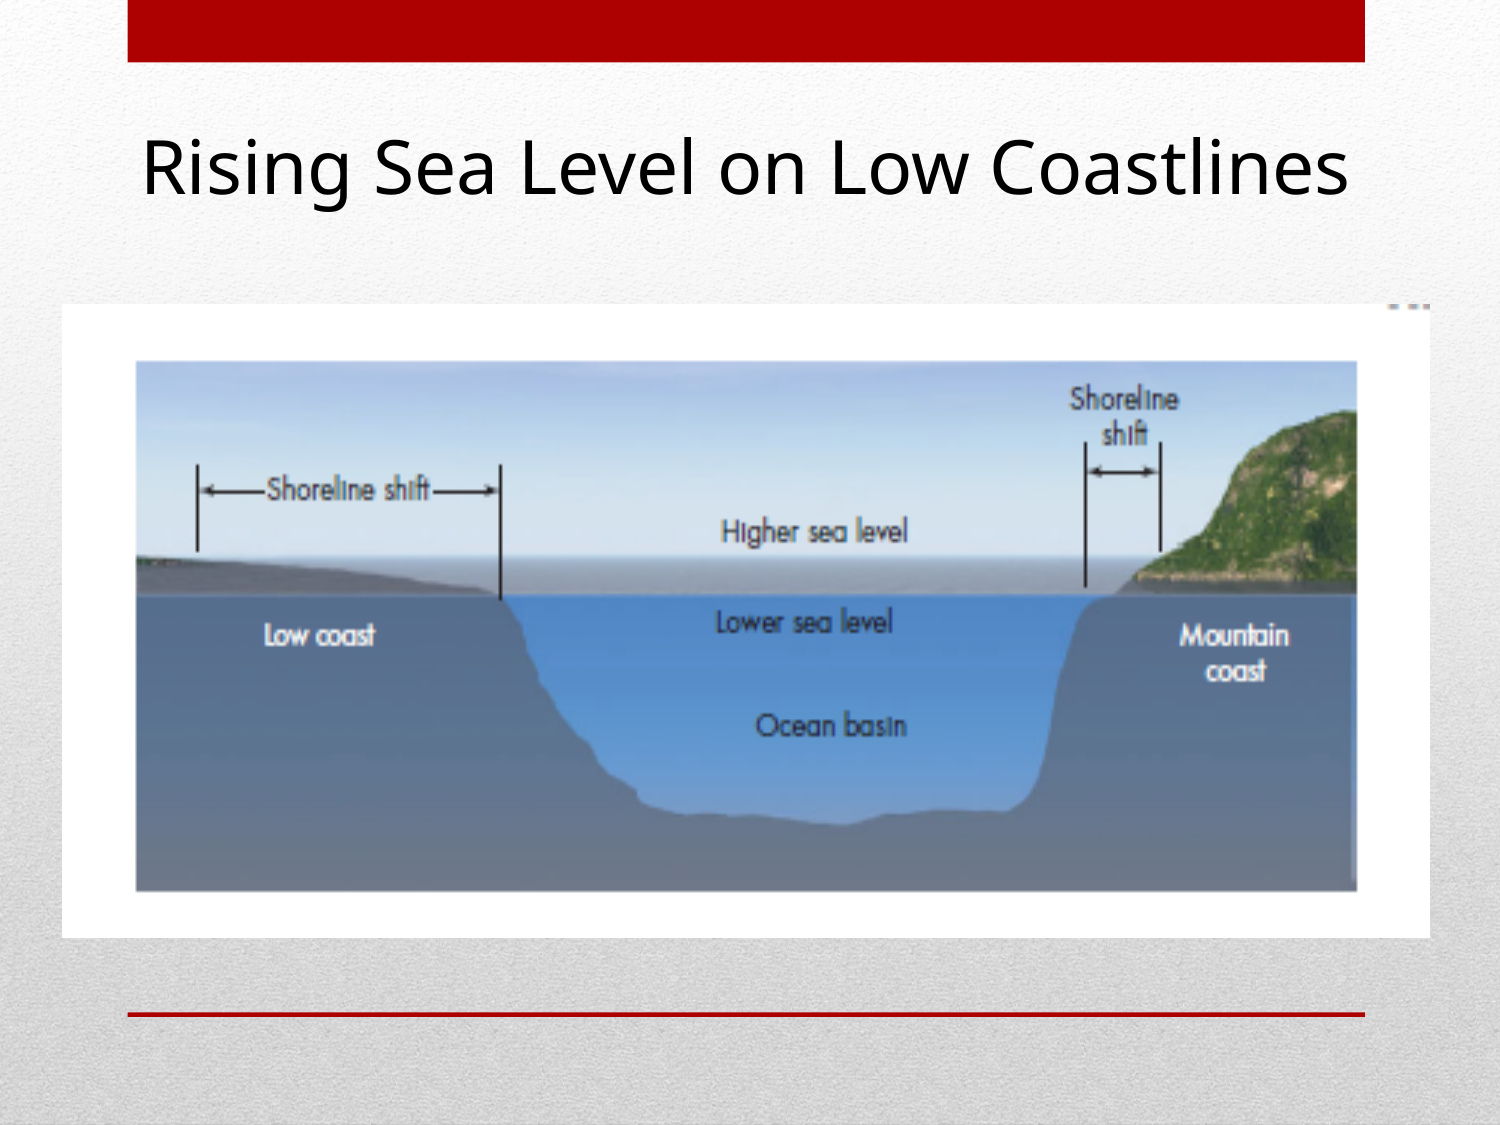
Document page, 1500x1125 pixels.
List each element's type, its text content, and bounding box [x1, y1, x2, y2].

picture [61, 303, 1431, 939]
text_box Rising Sea Level on Low Coastlines [125, 112, 1367, 218]
